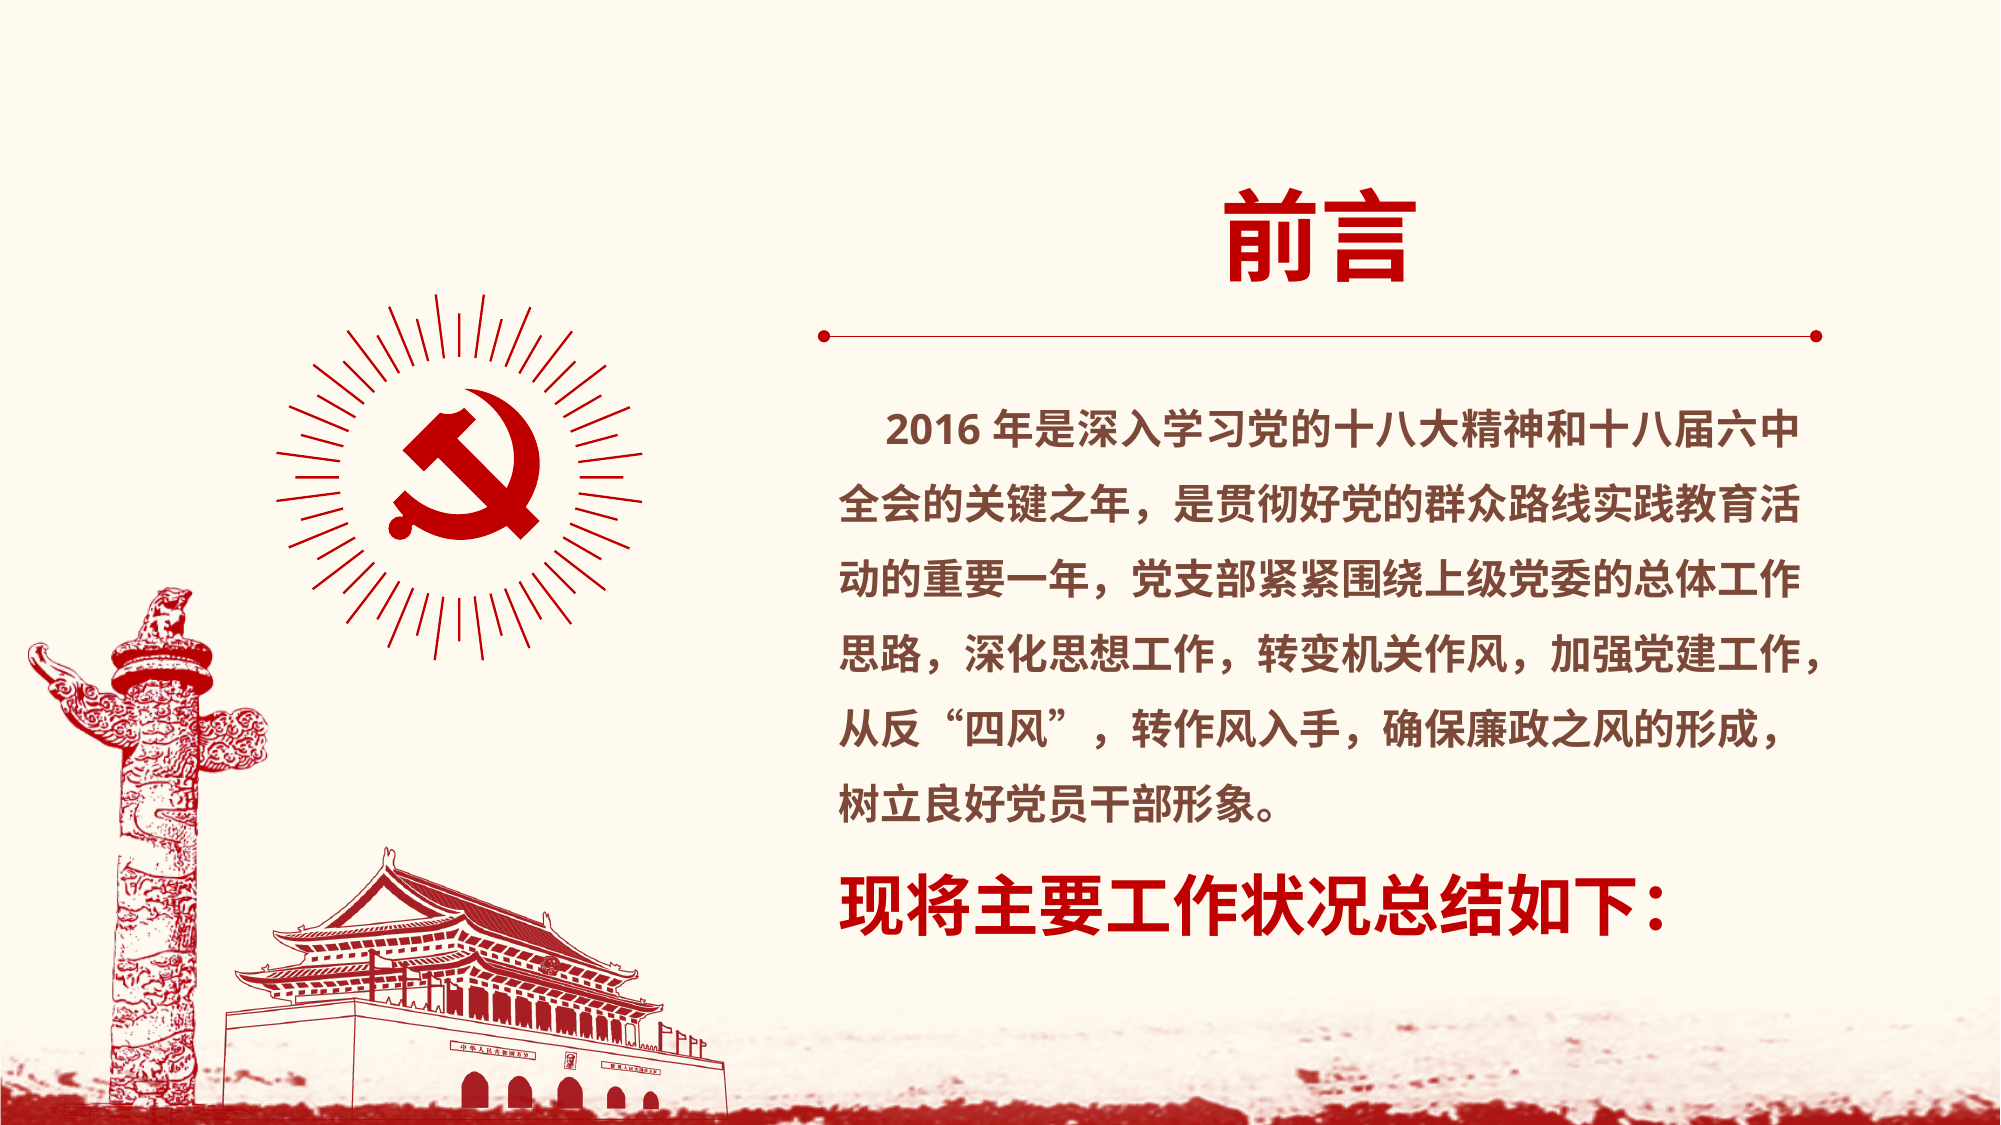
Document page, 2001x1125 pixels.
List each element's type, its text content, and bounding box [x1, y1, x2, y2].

text_box 现将主要工作状况总结如下： [1066, 856, 1769, 951]
text_box 前言 [1205, 166, 1435, 301]
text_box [276, 294, 643, 661]
text_box 2016年是深入学习党的十八大精神和十八届六中全会的关键之年，是贯彻好党的群众路线实践教育活动的重要一年，党支部紧紧围绕上级党委的总体工作思路，深化思想工作，转变机关作风，加强党建工作，从反“四风”，转作风入手，确保廉政之风的形成，树立良好党员干部形象。 [1066, 370, 1817, 835]
picture [0, 62, 2000, 1125]
text_box 现将主要工作状况总结如下： [823, 856, 934, 951]
text_box 2016年是深入学习党的十八大精神和十八届六中全会的关键之年，是贯彻好党的群众路线实践教育活动的重要一年，党支部紧紧围绕上级党委的总体工作思路，深化思想工作，转变机关作风，加强党建工作，从反“四风”，转作风入手，确保廉政之风的形成，树立良好党员干部形象。 [823, 370, 934, 835]
